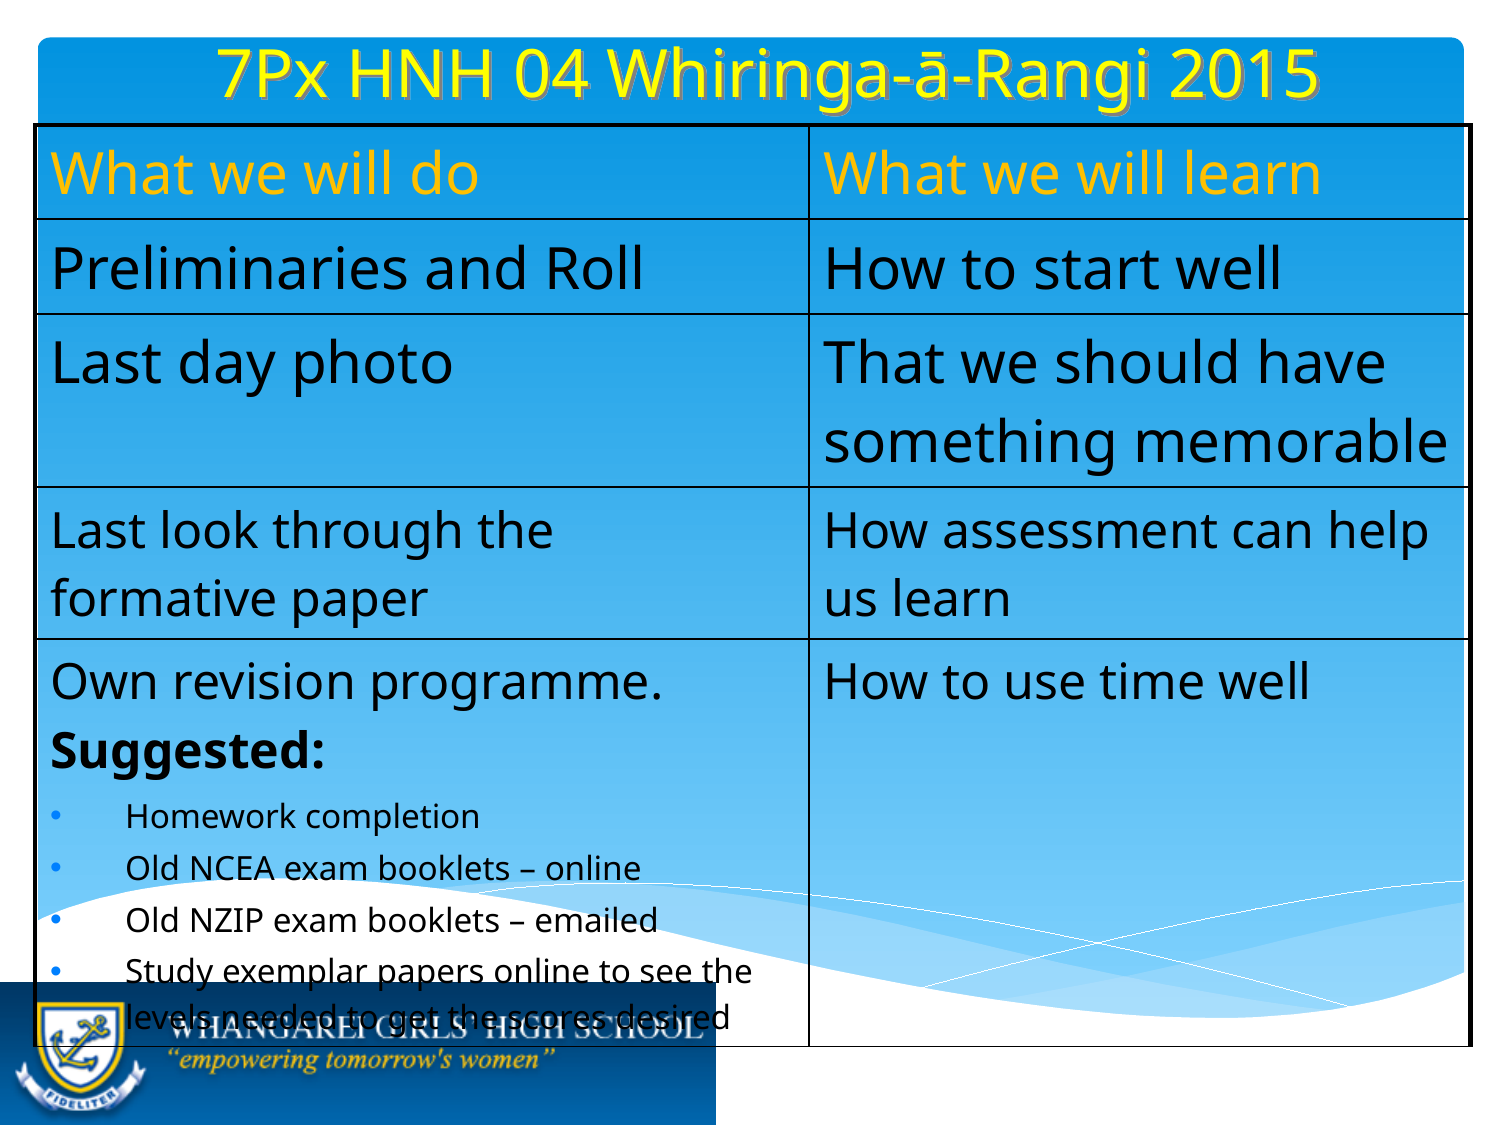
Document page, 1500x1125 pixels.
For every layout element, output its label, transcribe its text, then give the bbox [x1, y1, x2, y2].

table_header What we will learn [810, 127, 1468, 218]
table_cell That we should have something memorable [810, 315, 1468, 486]
table_cell Last day photo [37, 315, 808, 486]
table_cell How assessment can help us learn [810, 488, 1468, 638]
table_header What we will do [37, 127, 808, 218]
table_cell Preliminaries and Roll [37, 220, 808, 313]
picture [0, 982, 716, 1125]
table_cell Own revision programme. Suggested: Homework completion Old NCEA exam booklets – online Old NZIP exam booklets – emailed Study exemplar papers online to see the levels needed to get the scores desired [37, 640, 808, 1046]
table_cell Last look through the formative paper [37, 488, 808, 638]
text_box 7Px HNH 04 Whiringa-ā-Rangi 2015 [162, 20, 1375, 121]
table_cell How to use time well [810, 640, 1468, 1046]
table_cell How to start well [810, 220, 1468, 313]
